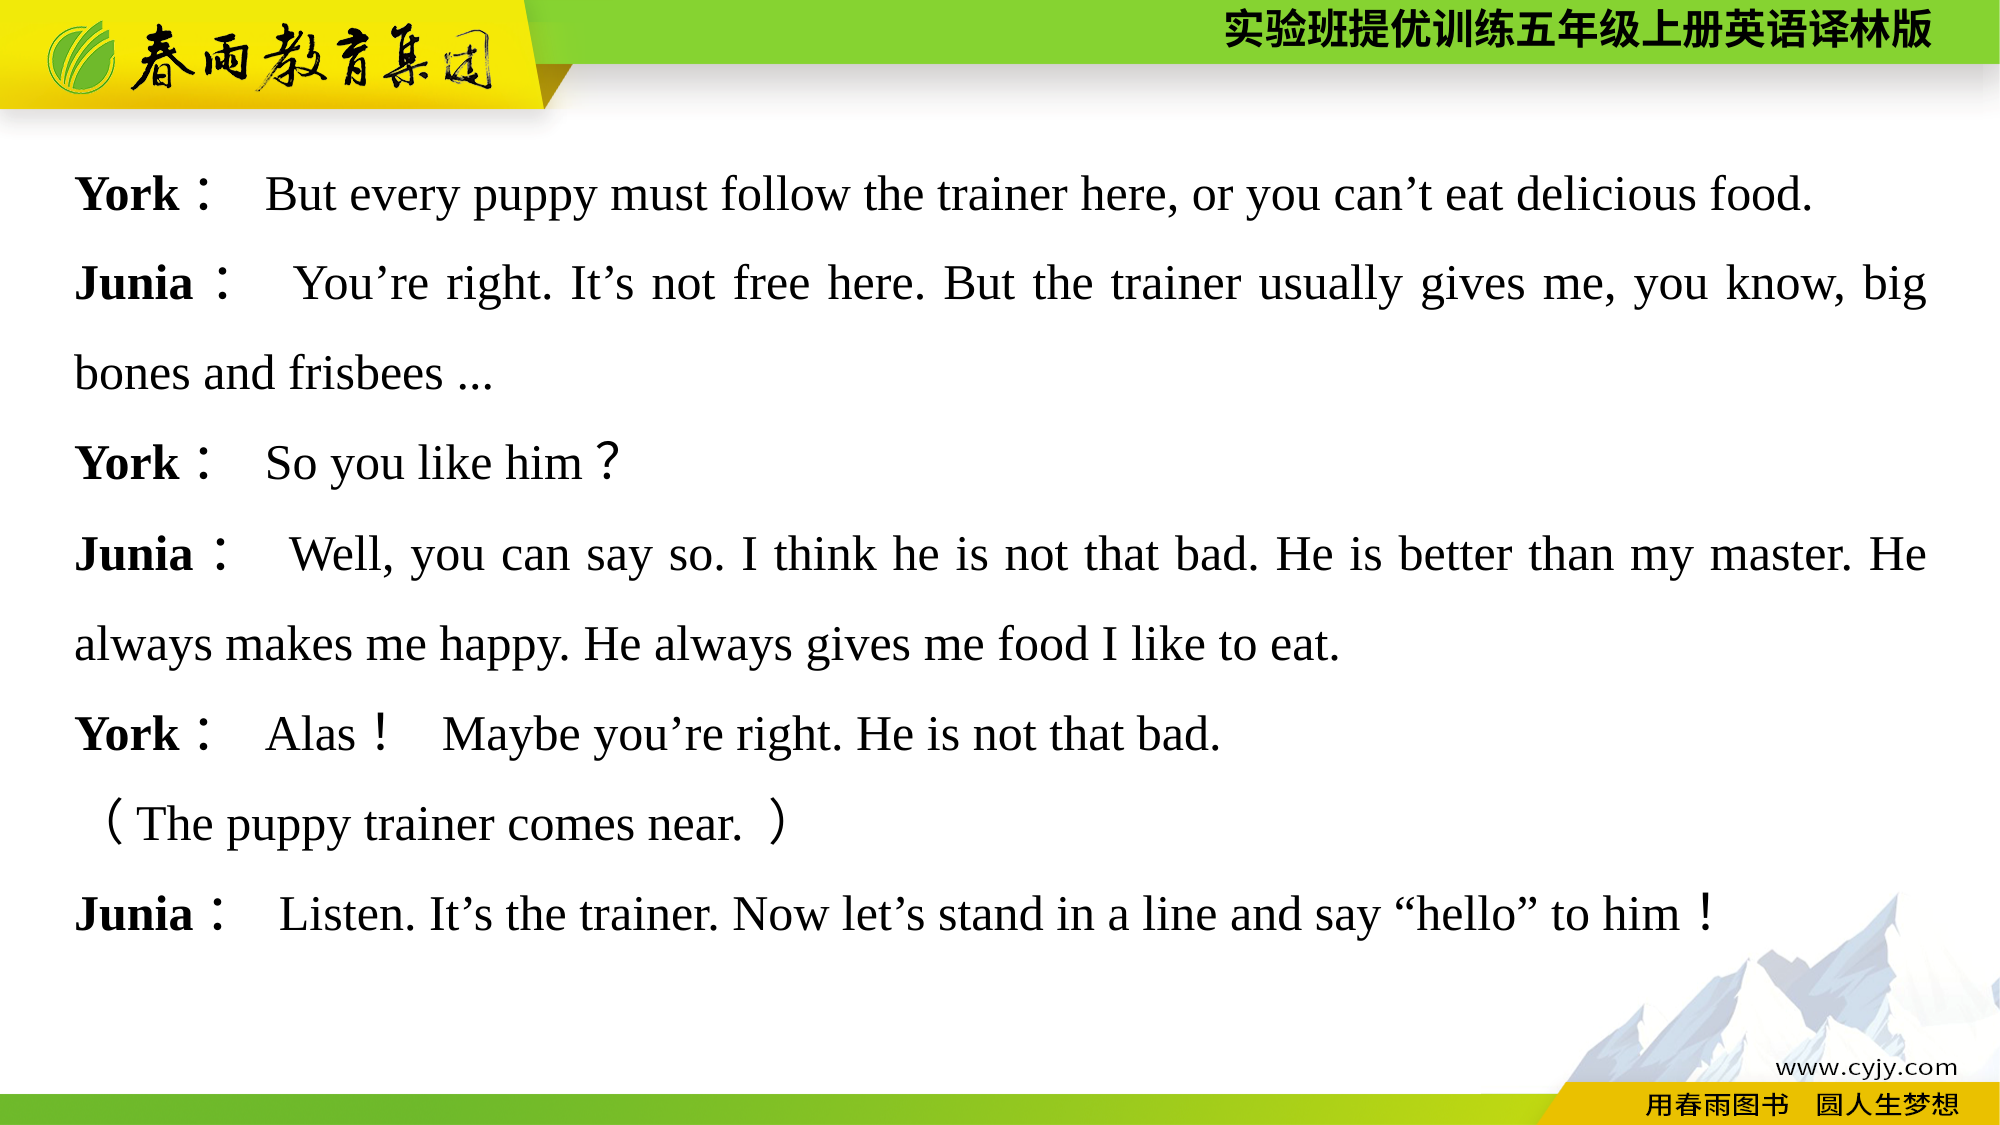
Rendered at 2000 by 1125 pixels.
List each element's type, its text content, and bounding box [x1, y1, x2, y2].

picture [0, 0, 2000, 1125]
list York： But every puppy must follow the trainer here, or you can’t eat delicious food. Junia： You’re right. It’s not free here. But the trainer usually gives me, you know, big bones and frisbees ... York： So you like him？ Junia： Well, you can say so. I think he is not that bad. He is better than my master. He always makes me happy. He always gives me food I like to eat. York： Alas！ Maybe you’re right. He is not that bad. （The puppy trainer comes near. ） Junia： Listen. It’s the trainer. Now let’s stand in a line and say “hello” to him！ [59, 122, 1944, 944]
